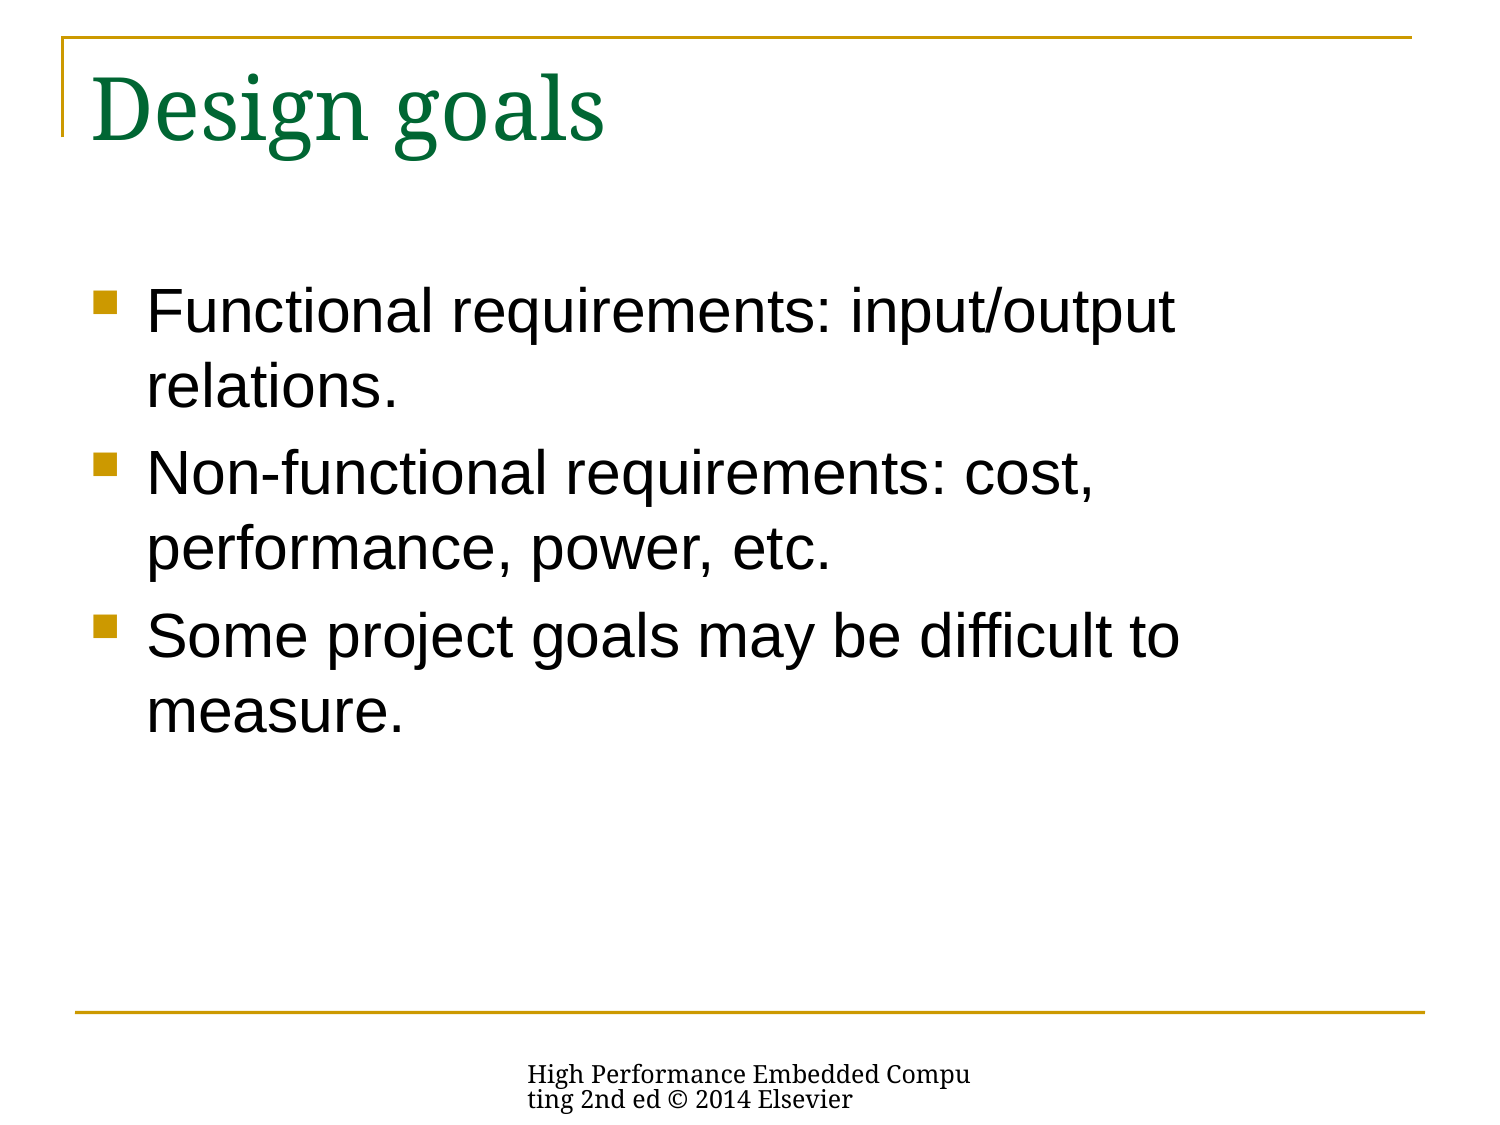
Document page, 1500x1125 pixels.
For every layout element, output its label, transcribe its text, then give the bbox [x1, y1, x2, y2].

title Design goals [75, 45, 1425, 233]
list Functional requirements: input/output relations. Non-functional requirements: cost, performance, power, etc. Some project goals may be difficult to measure. [75, 262, 1425, 1006]
footer High Performance Embedded Computing 2nd ed © 2014 Elsevier [512, 1025, 988, 1100]
